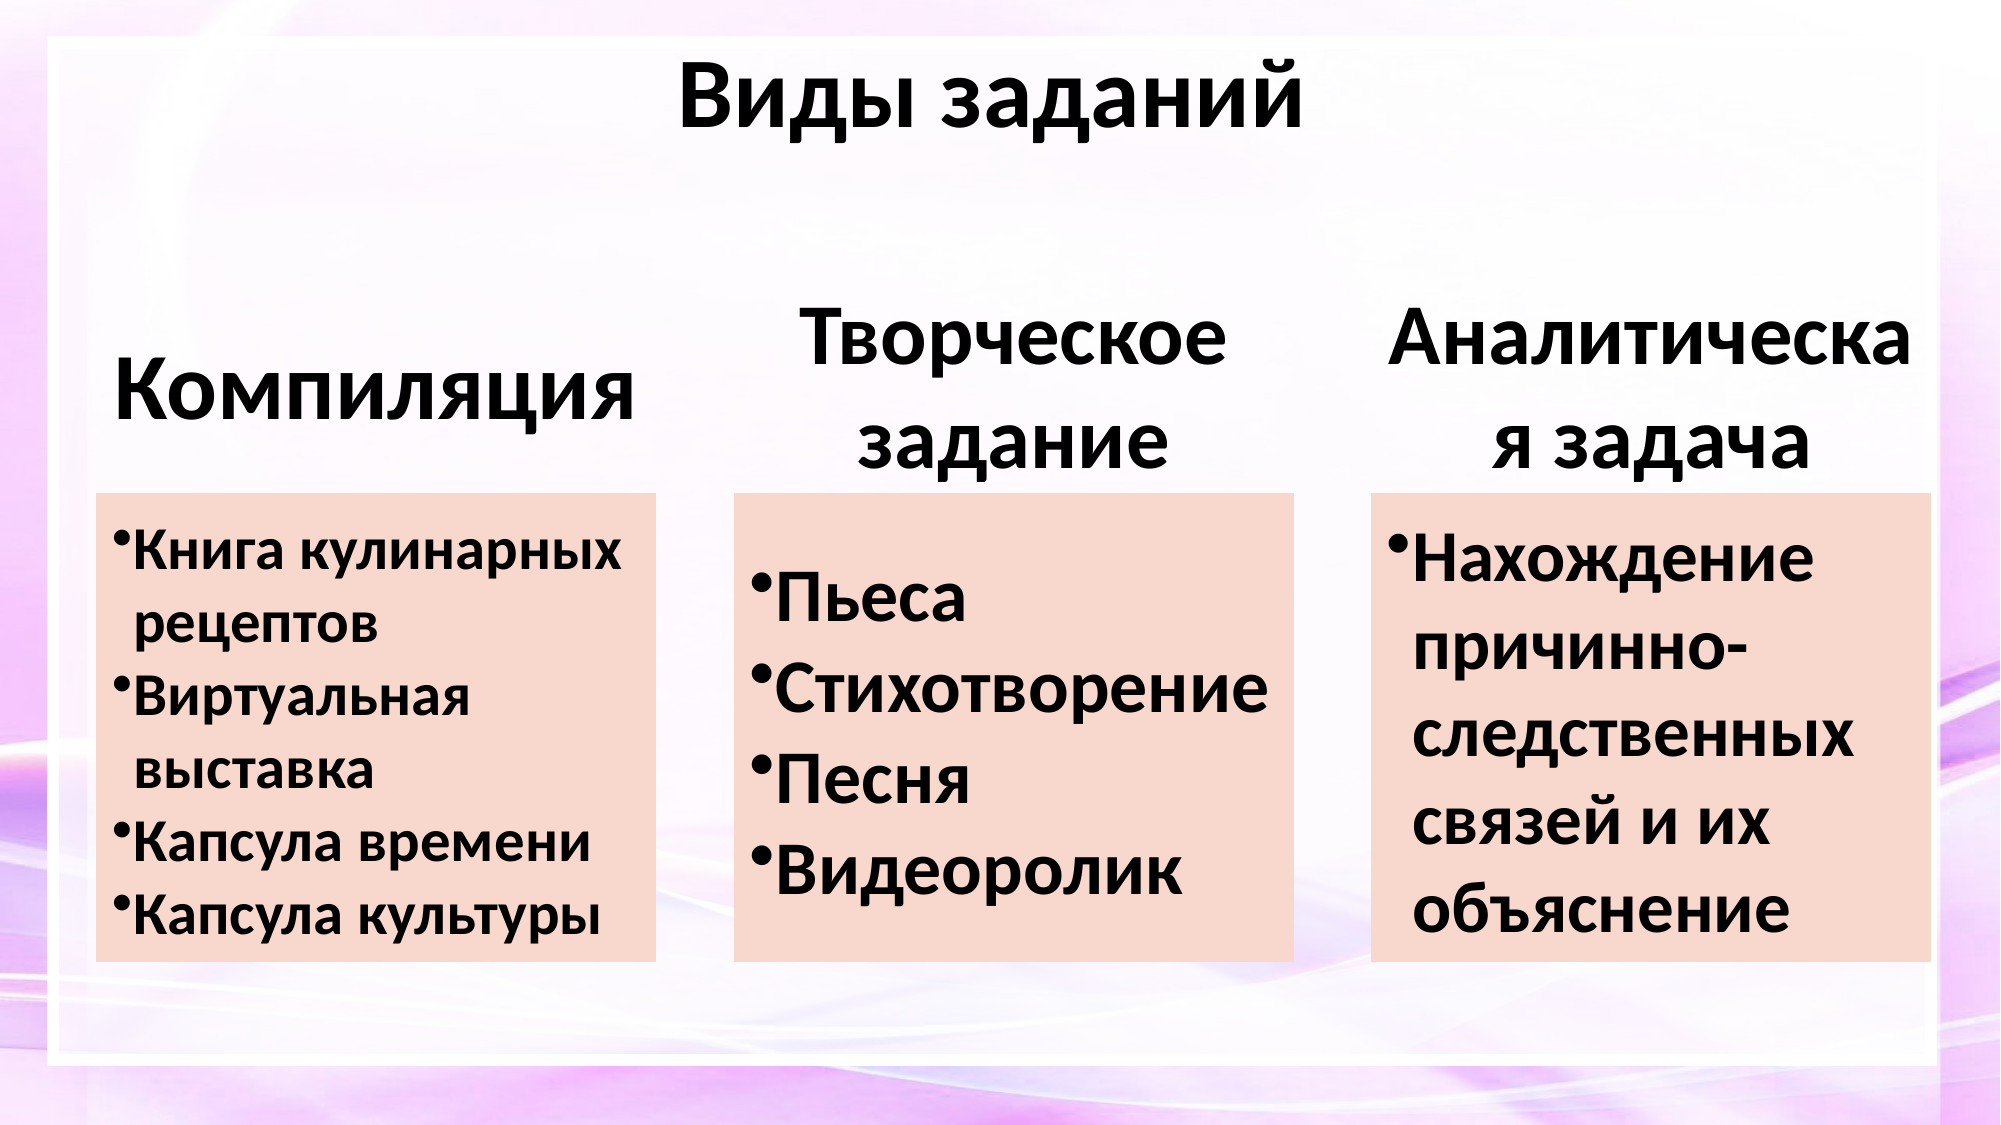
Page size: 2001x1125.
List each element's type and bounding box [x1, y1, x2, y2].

text_box [0, 0, 2000, 1125]
text_box [96, 171, 1931, 1061]
